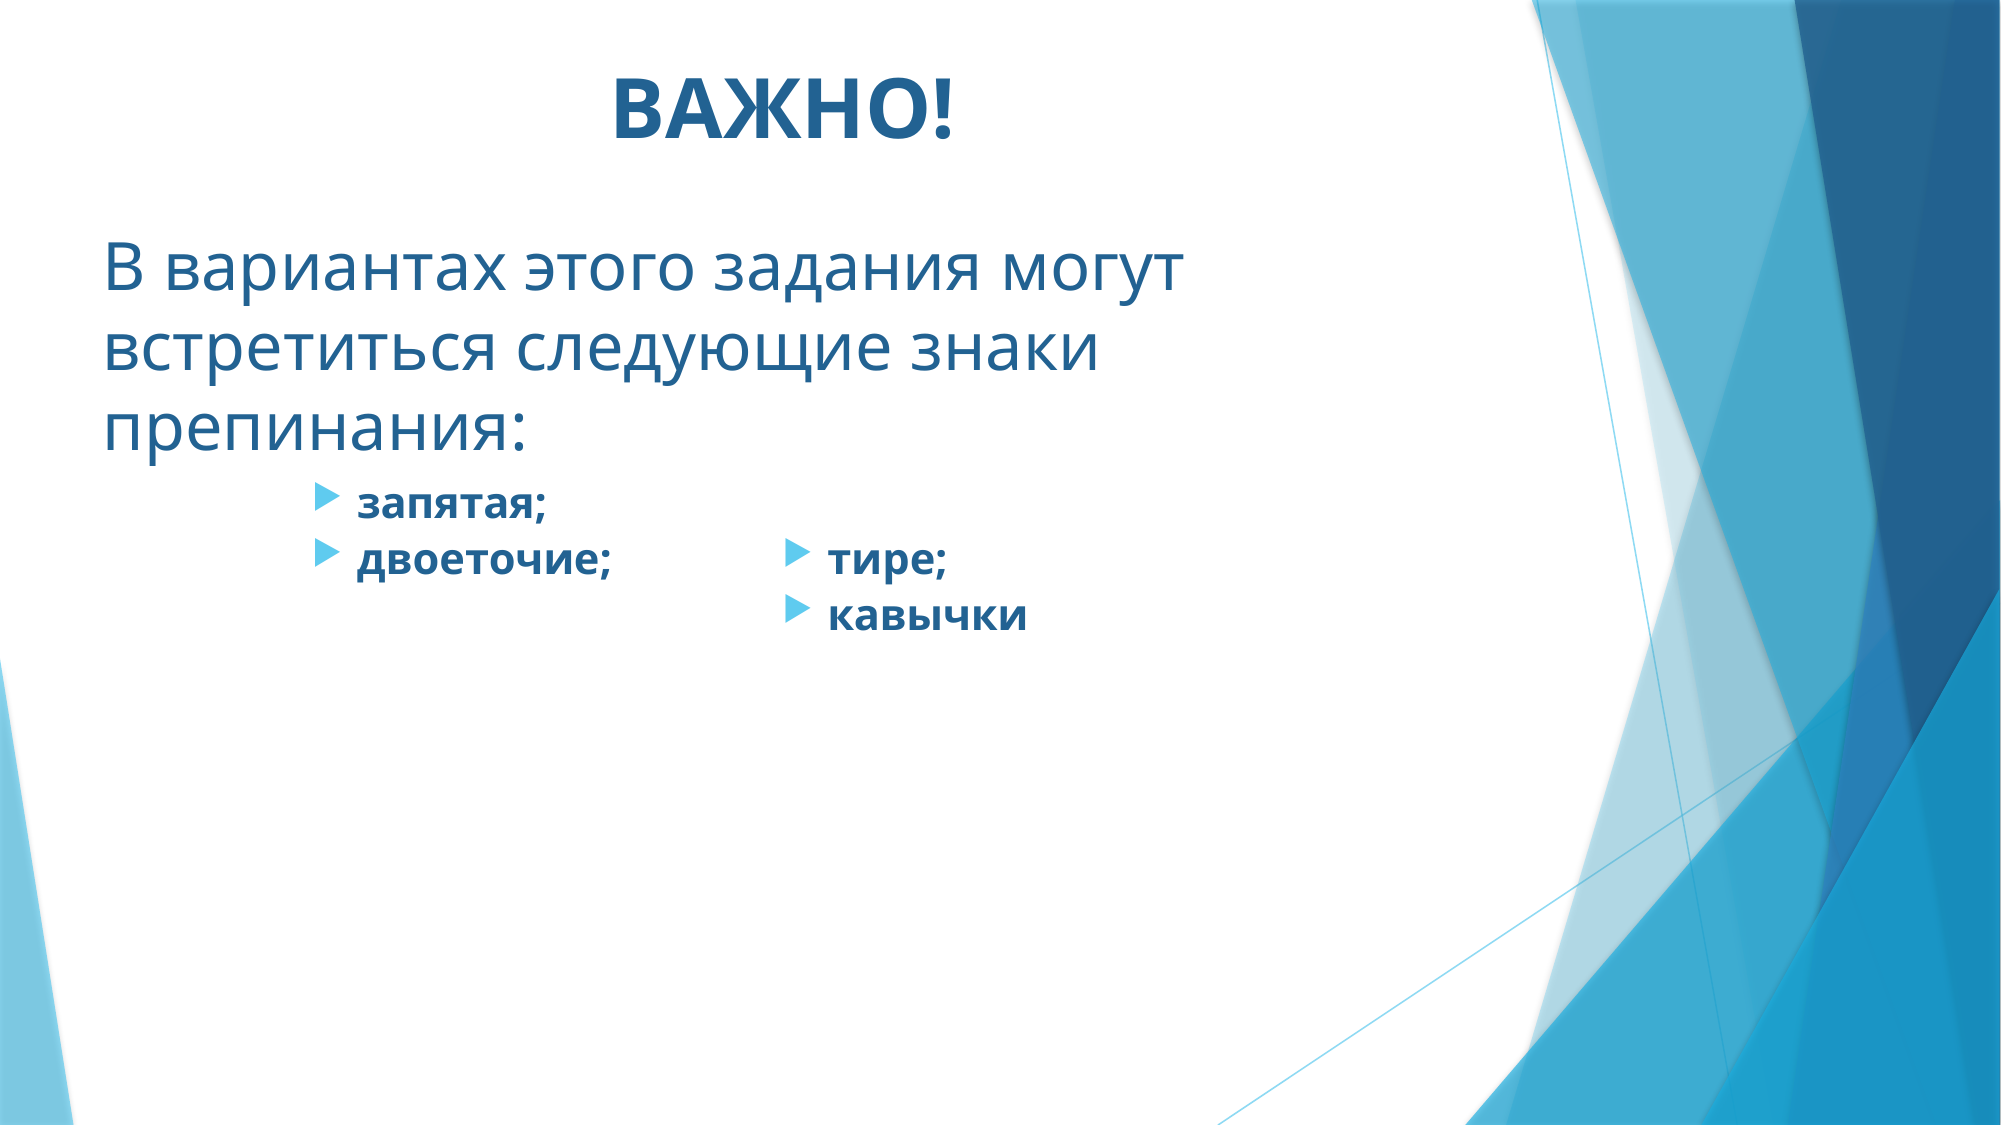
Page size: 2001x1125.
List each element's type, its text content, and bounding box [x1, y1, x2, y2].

text_box В вариантах этого задания могут встретиться следующие знаки препинания: [85, 216, 1480, 472]
title ВАЖНО! [32, 48, 1533, 217]
list запятая; двоеточие; тире; кавычки [296, 472, 1269, 658]
